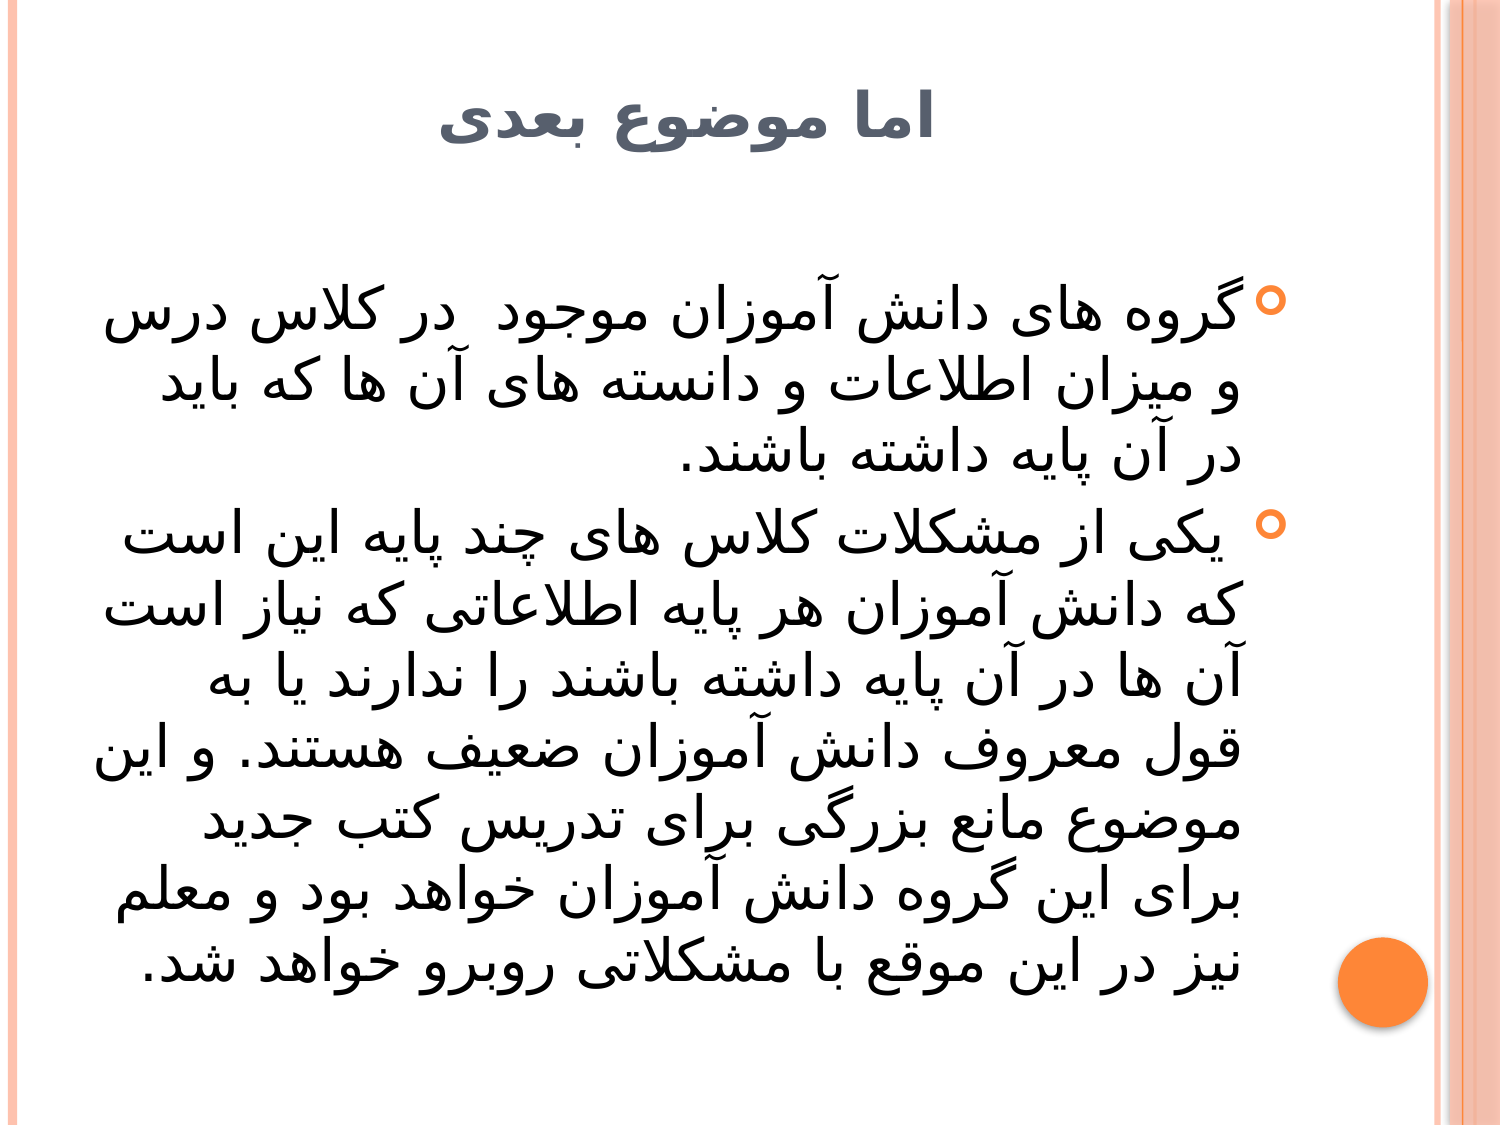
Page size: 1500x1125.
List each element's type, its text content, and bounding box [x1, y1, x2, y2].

title اما موضوع بعدی [75, 45, 1300, 233]
list گروه های دانش آموزان موجود در کلاس درس و میزان اطلاعات و دانسته های آن ها که باید در آن پایه داشته باشند. یکی از مشکلات کلاس های چند پایه این است که دانش آموزان هر پایه اطلاعاتی که نیاز است آن ها در آن پایه داشته باشند را ندارند یا به قول معروف دانش آموزان ضعیف هستند. و این موضوع مانع بزرگی برای تدریس کتب جدید برای این گروه دانش آموزان خواهد بود و معلم نیز در این موقع با مشکلاتی روبرو خواهد شد. [75, 262, 1300, 1062]
